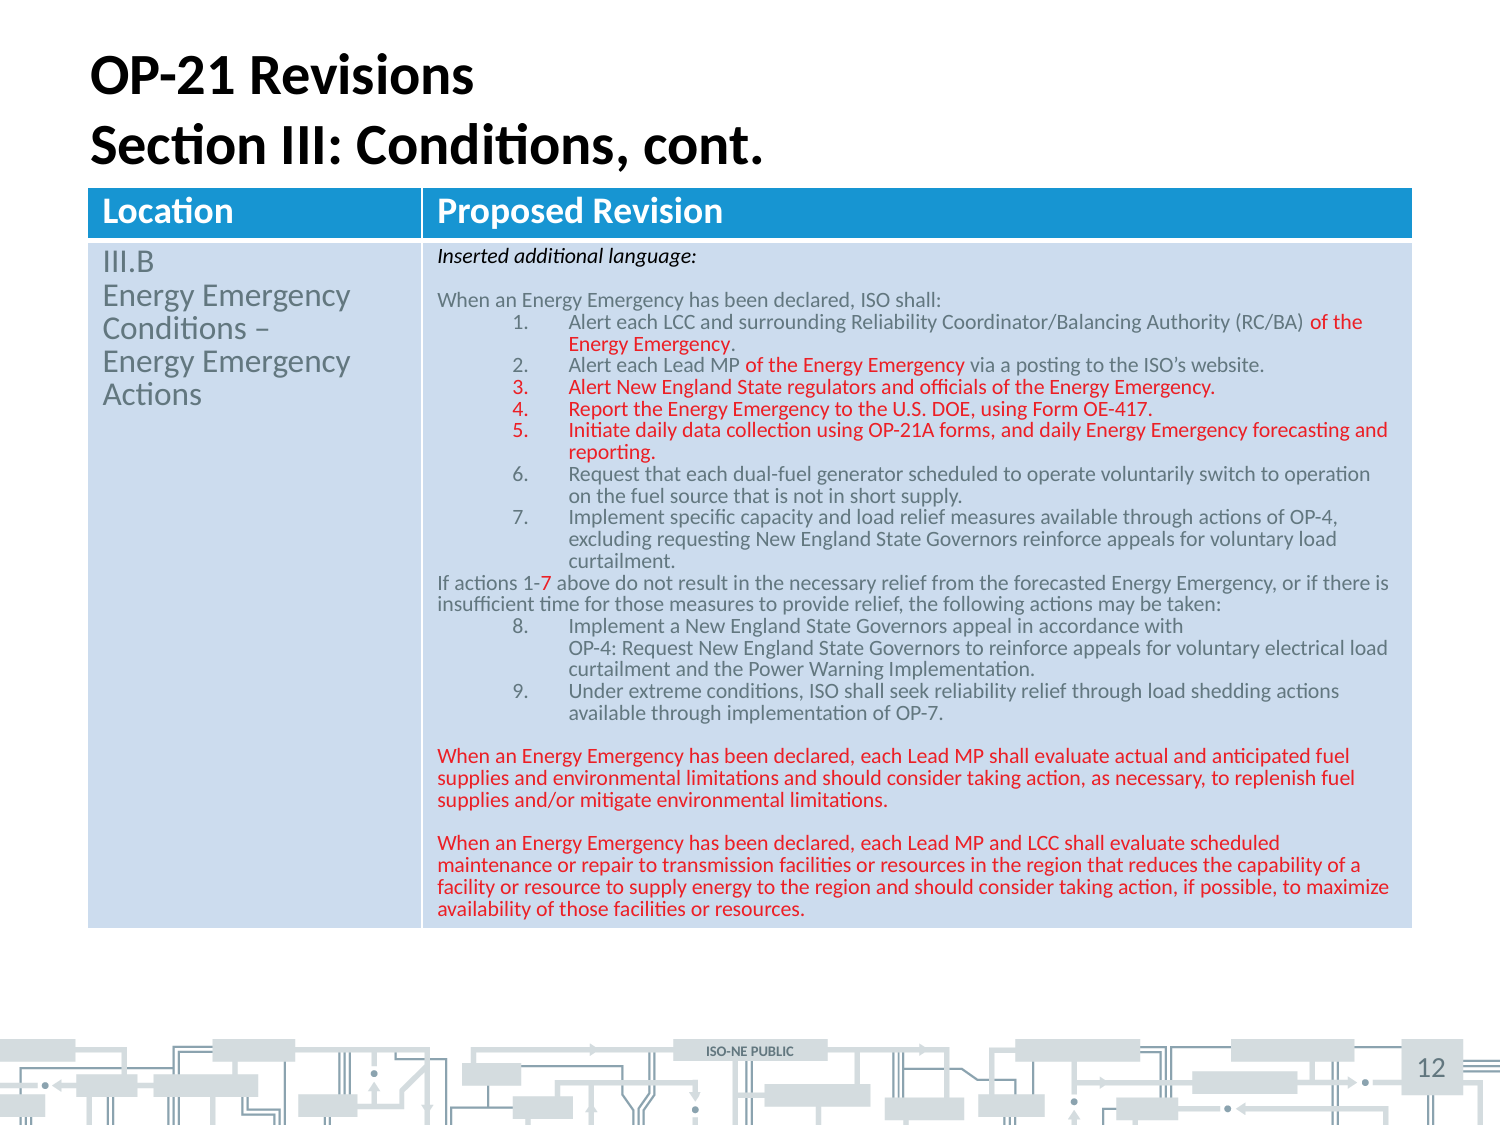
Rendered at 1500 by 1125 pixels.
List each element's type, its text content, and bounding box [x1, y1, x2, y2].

table_cell III.B Energy Emergency Conditions – Energy Emergency Actions [88, 243, 421, 928]
picture [0, 1031, 1500, 1125]
table_header Proposed Revision [423, 188, 1412, 238]
table_cell Inserted additional language: When an Energy Emergency has been declared, ISO shall: Alert each LCC and surrounding Reliability Coordinator/Balancing Authority (RC/BA) of the Energy Emergency. Alert each Lead MP of the Energy Emergency via a posting to the ISO’s website. Alert New England State regulators and officials of the Energy Emergency. Report the Energy Emergency to the U.S. DOE, using Form OE-417. Initiate daily data collection using OP-21A forms, and daily Energy Emergency forecasting and reporting. Request that each dual-fuel generator scheduled to operate voluntarily switch to operation on the fuel source that is not in short supply. Implement specific capacity and load relief measures available through actions of OP-4, excluding requesting New England State Governors reinforce appeals for voluntary load curtailment. If actions 1-7 above do not result in the necessary relief from the forecasted Energy Emergency, or if there is insufficient time for those measures to provide relief, the following actions may be taken: Implement a New England State Governors appeal in accordance with OP-4: Request New England State Governors to reinforce appeals for voluntary electrical load curtailment and the Power Warning Implementation. Under extreme conditions, ISO shall seek reliability relief through load shedding actions available through implementation of OP-7. When an Energy Emergency has been declared, each Lead MP shall evaluate actual and anticipated fuel supplies and environmental limitations and should consider taking action, as necessary, to replenish fuel supplies and/or mitigate environmental limitations. When an Energy Emergency has been declared, each Lead MP and LCC shall evaluate scheduled maintenance or repair to transmission facilities or resources in the region that reduces the capability of a facility or resource to supply energy to the region and should consider taking action, if possible, to maximize availability of those facilities or resources. [423, 243, 1412, 928]
table_header Location [88, 188, 421, 238]
title OP-21 Revisions Section III: Conditions, cont. [75, 12, 1425, 200]
slide_number 12 [1400, 1044, 1463, 1088]
